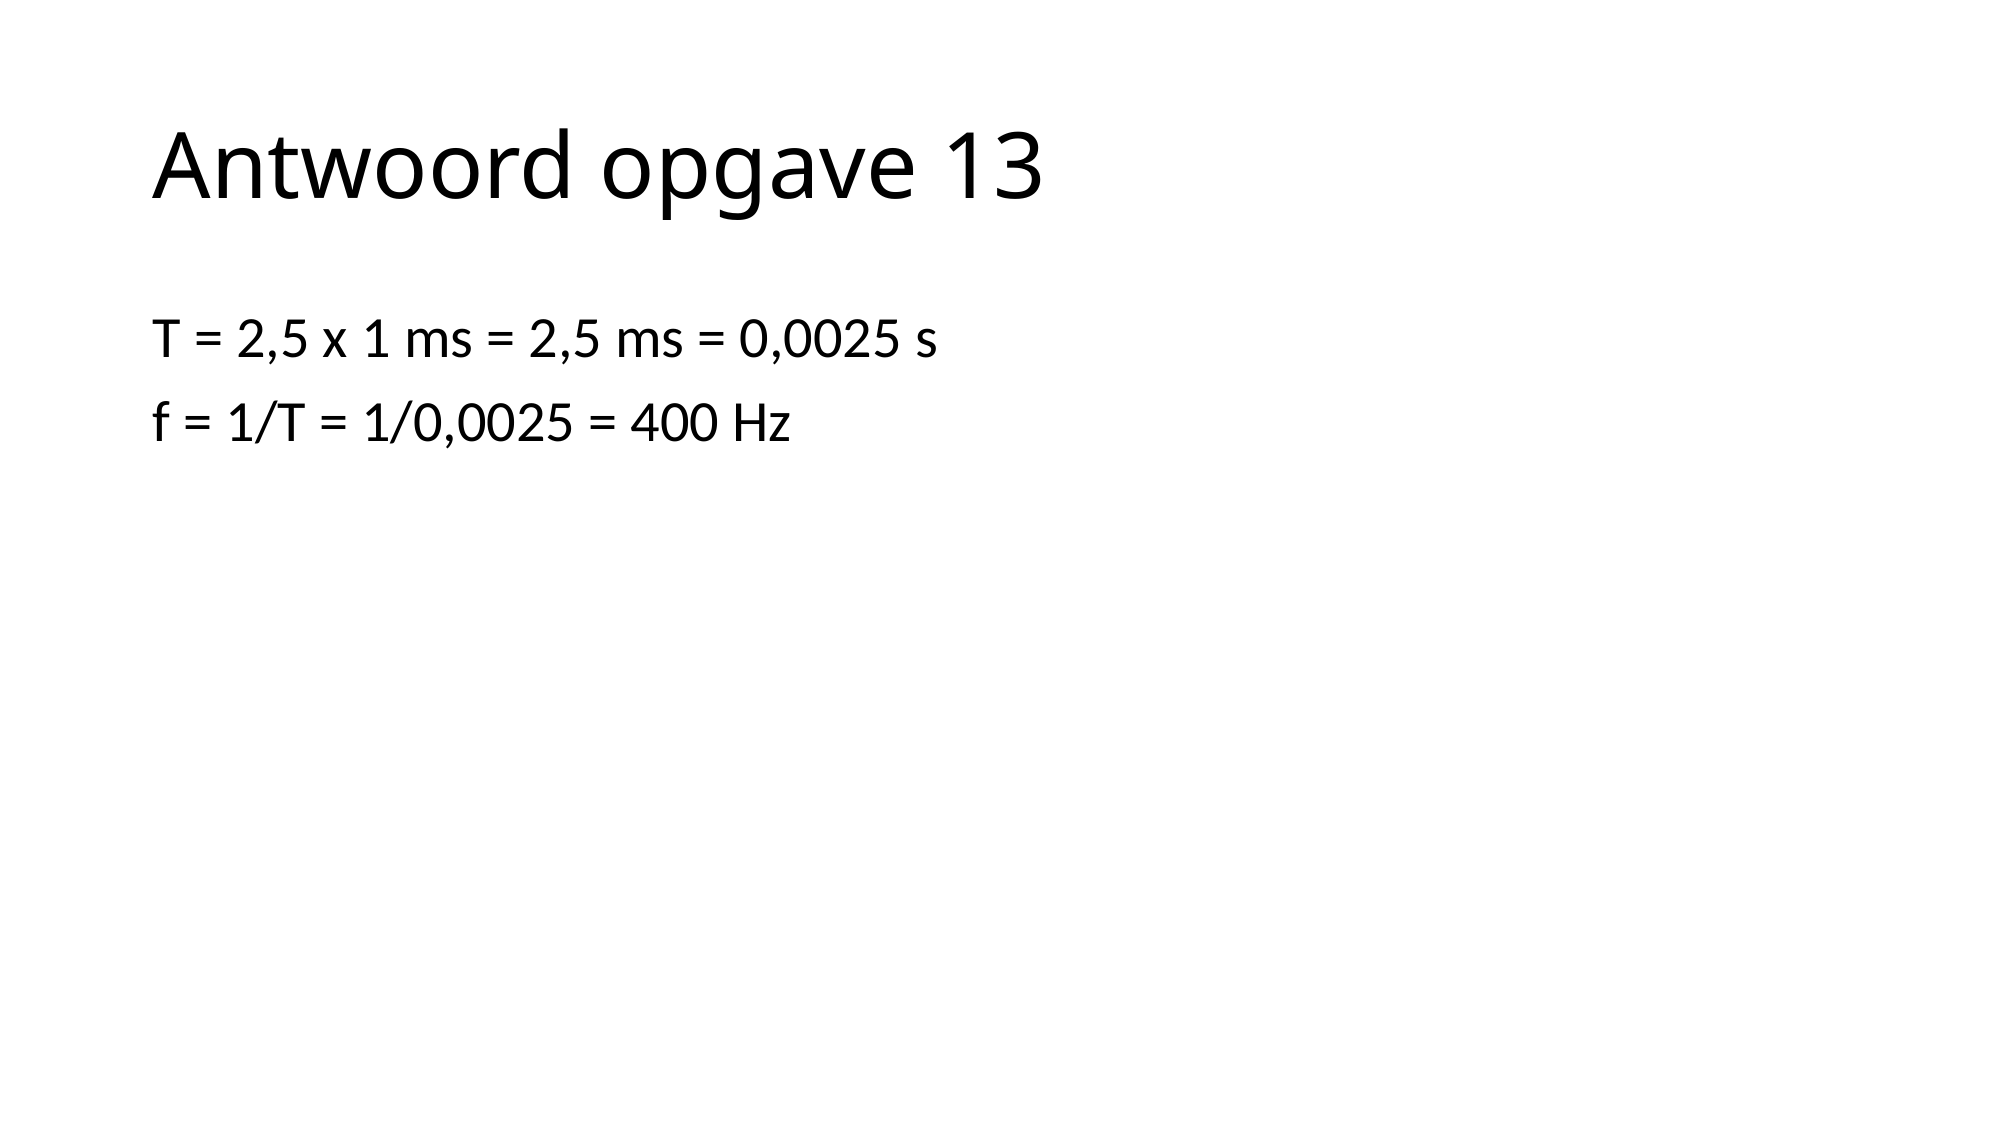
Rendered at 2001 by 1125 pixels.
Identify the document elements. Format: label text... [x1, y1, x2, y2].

list T = 2,5 x 1 ms = 2,5 ms = 0,0025 s f = 1/T = 1/0,0025 = 400 Hz [137, 299, 1863, 1014]
title Antwoord opgave 13 [137, 59, 1863, 278]
